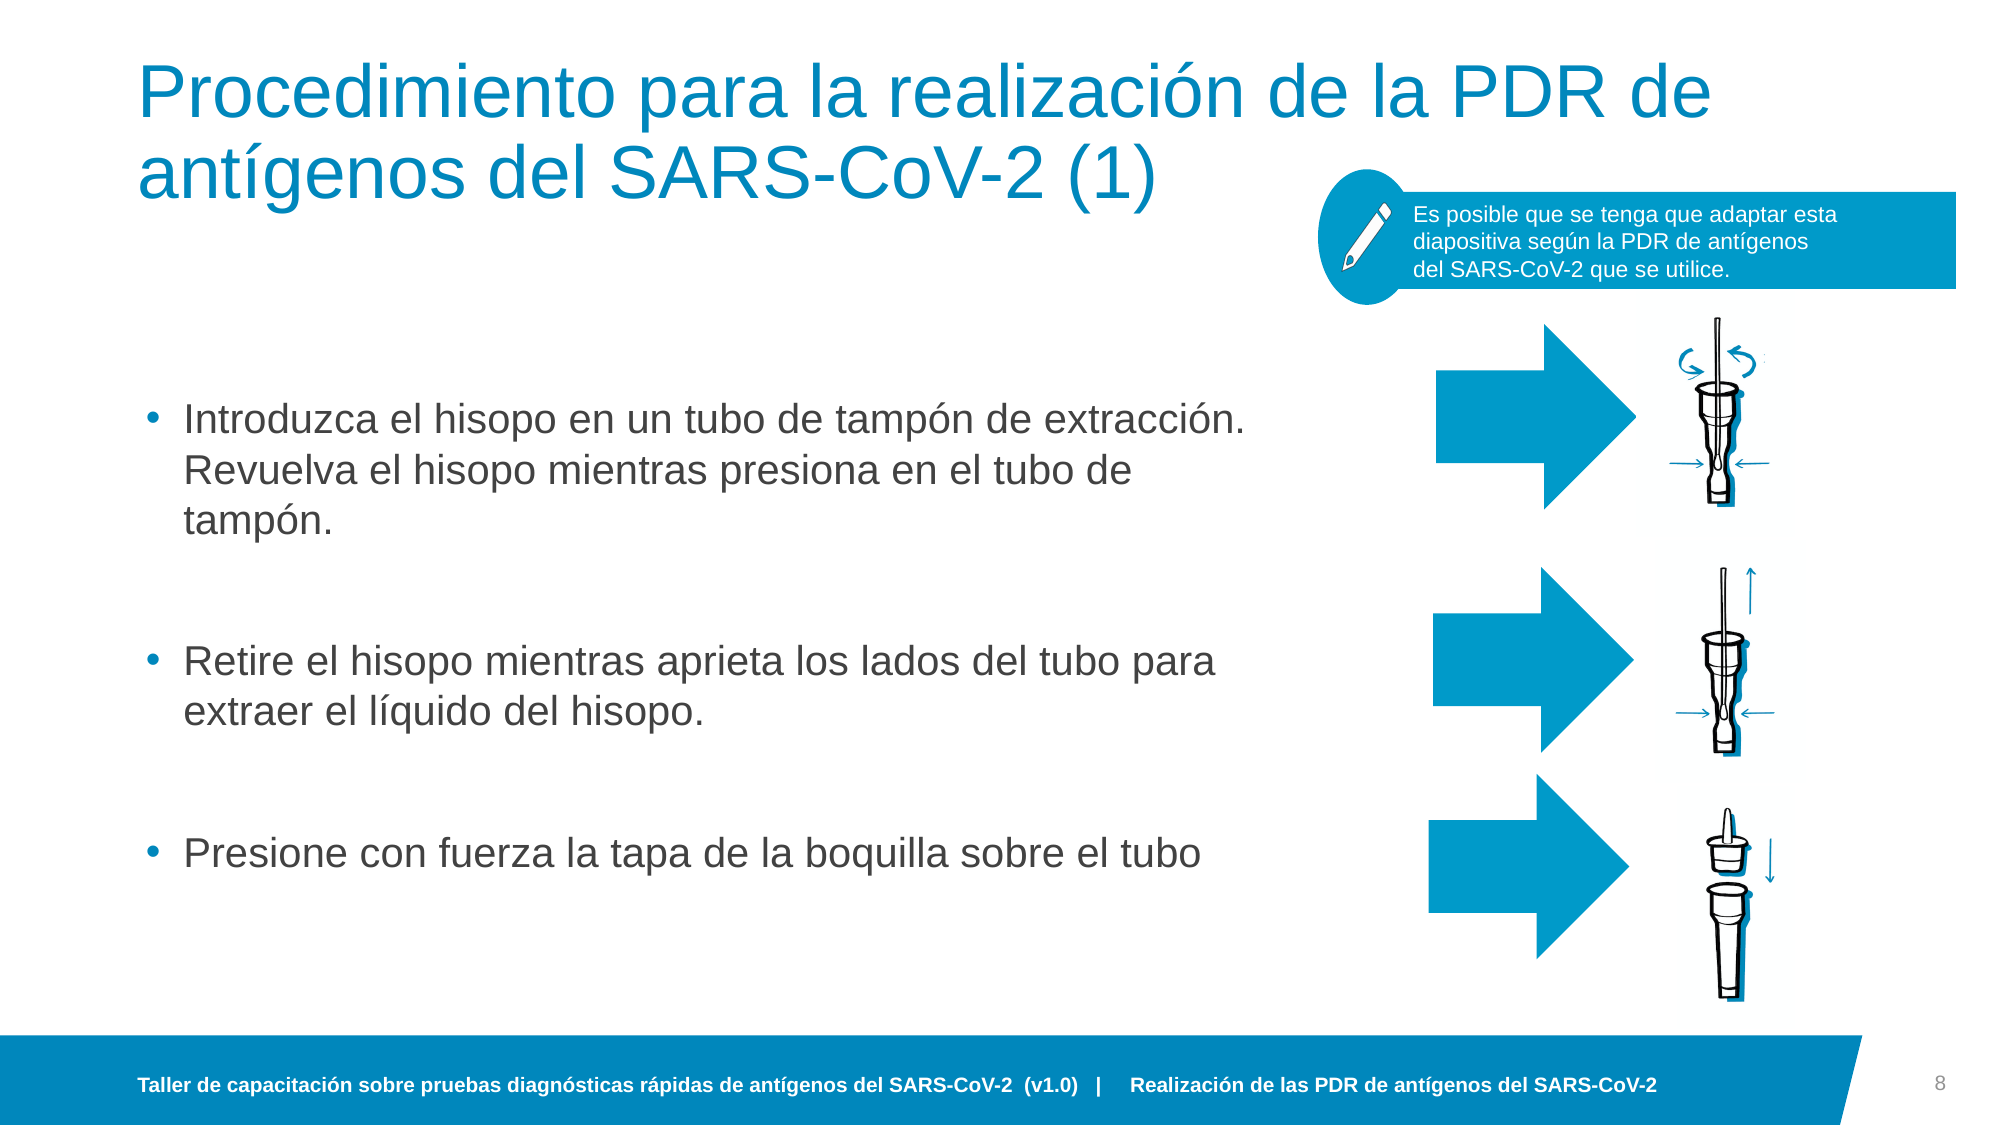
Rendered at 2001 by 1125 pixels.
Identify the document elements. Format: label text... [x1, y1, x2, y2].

footer Taller de capacitación sobre pruebas diagnósticas rápidas de antígenos del SARS-CoV-2 (v1.0) | Realización de las PDR de antígenos del SARS-CoV-2 [137, 1042, 1715, 1125]
picture [1636, 305, 1795, 537]
slide_number 8 [1862, 1035, 1947, 1125]
text_box [1433, 567, 1634, 753]
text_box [1317, 169, 1956, 305]
title Procedimiento para la realización de la PDR de antígenos del SARS-CoV-2 (1) [137, 59, 1863, 215]
list Introduzca el hisopo en un tubo de tampón de extracción. Revuelva el hisopo mientras presiona en el tubo de tampón. Retire el hisopo mientras aprieta los lados del tubo para extraer el líquido del hisopo. Presione con fuerza la tapa de la boquilla sobre el tubo [130, 384, 1297, 1114]
picture [1677, 786, 1795, 1029]
picture [1655, 540, 1806, 783]
text_box [1428, 773, 1630, 960]
text_box [1436, 323, 1636, 510]
